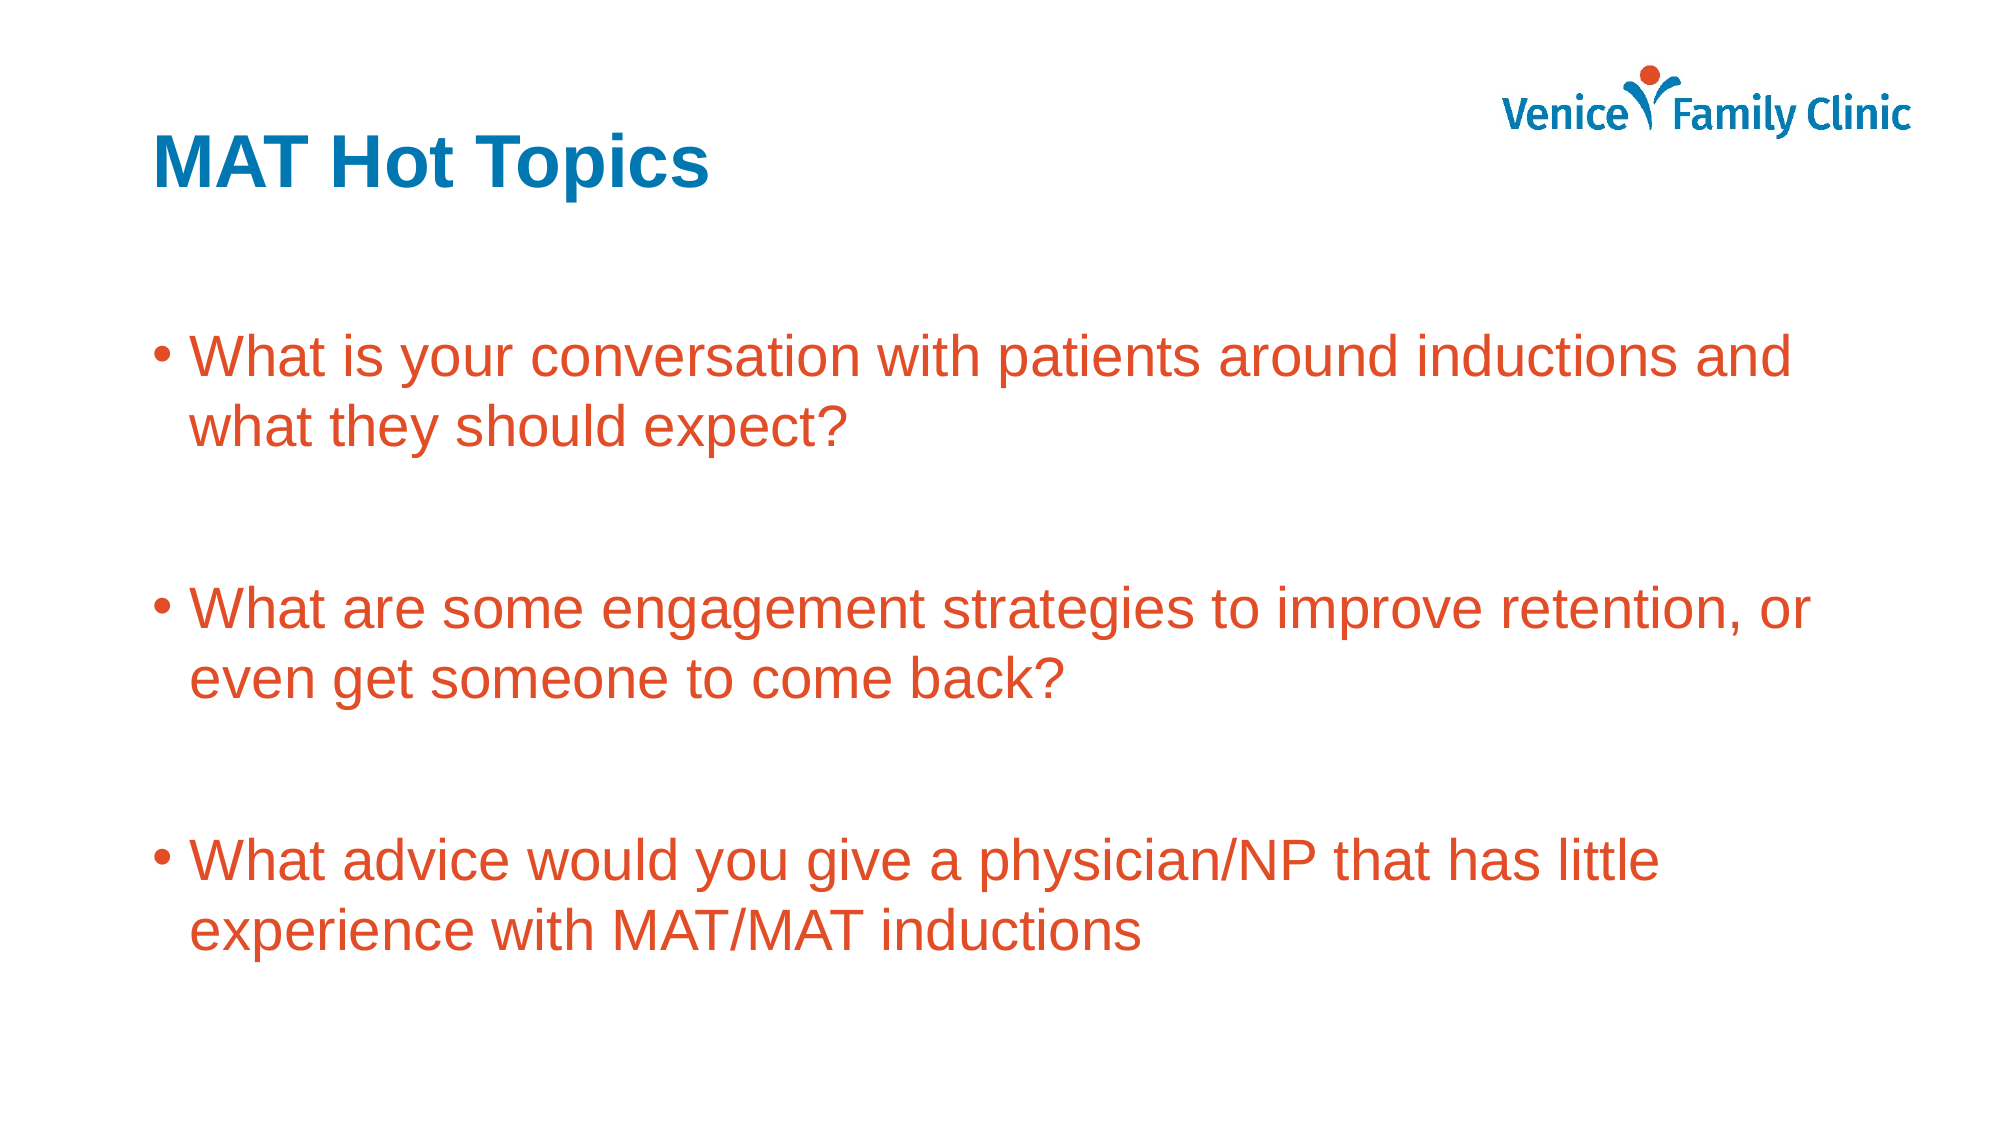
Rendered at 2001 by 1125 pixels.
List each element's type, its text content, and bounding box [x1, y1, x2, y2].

list What is your conversation with patients around inductions and what they should expect? What are some engagement strategies to improve retention, or even get someone to come back? What advice would you give a physician/NP that has little experience with MAT/MAT inductions [137, 311, 1863, 1019]
picture [1497, 59, 1916, 144]
title MAT Hot Topics [137, 75, 1546, 253]
